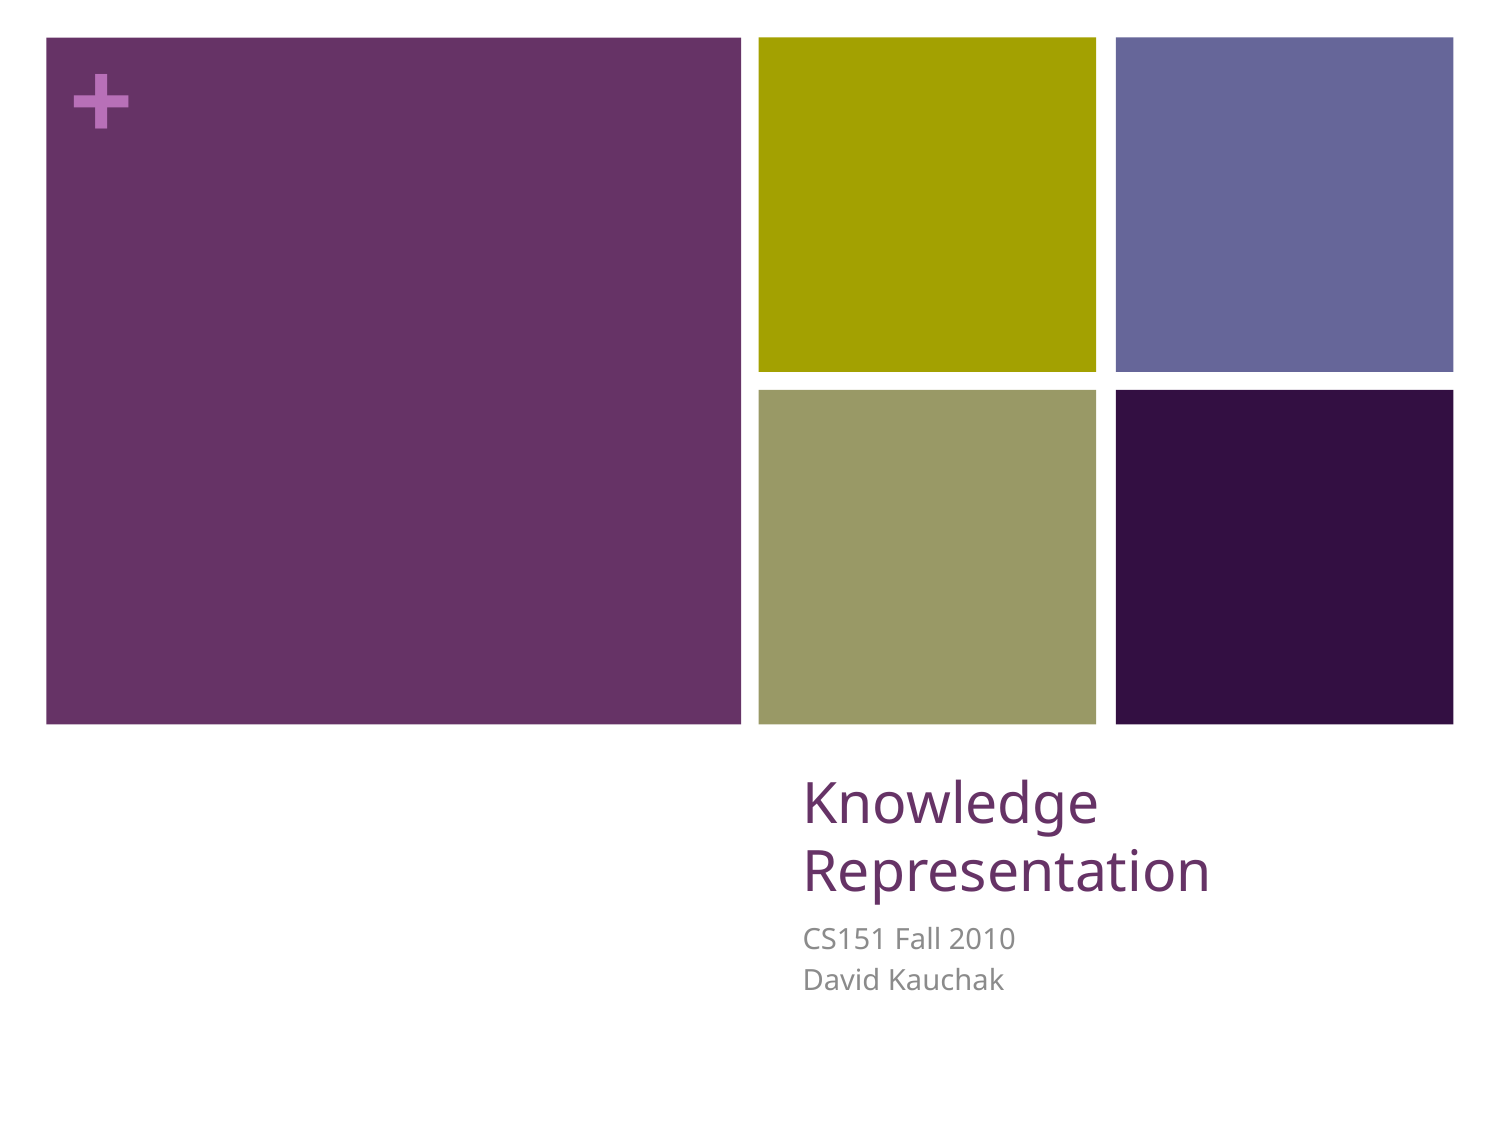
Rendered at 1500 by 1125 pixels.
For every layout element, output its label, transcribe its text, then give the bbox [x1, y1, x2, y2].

subtitle CS151 Fall 2010 David Kauchak [787, 912, 1450, 1036]
title Knowledge Representation [787, 758, 1450, 912]
